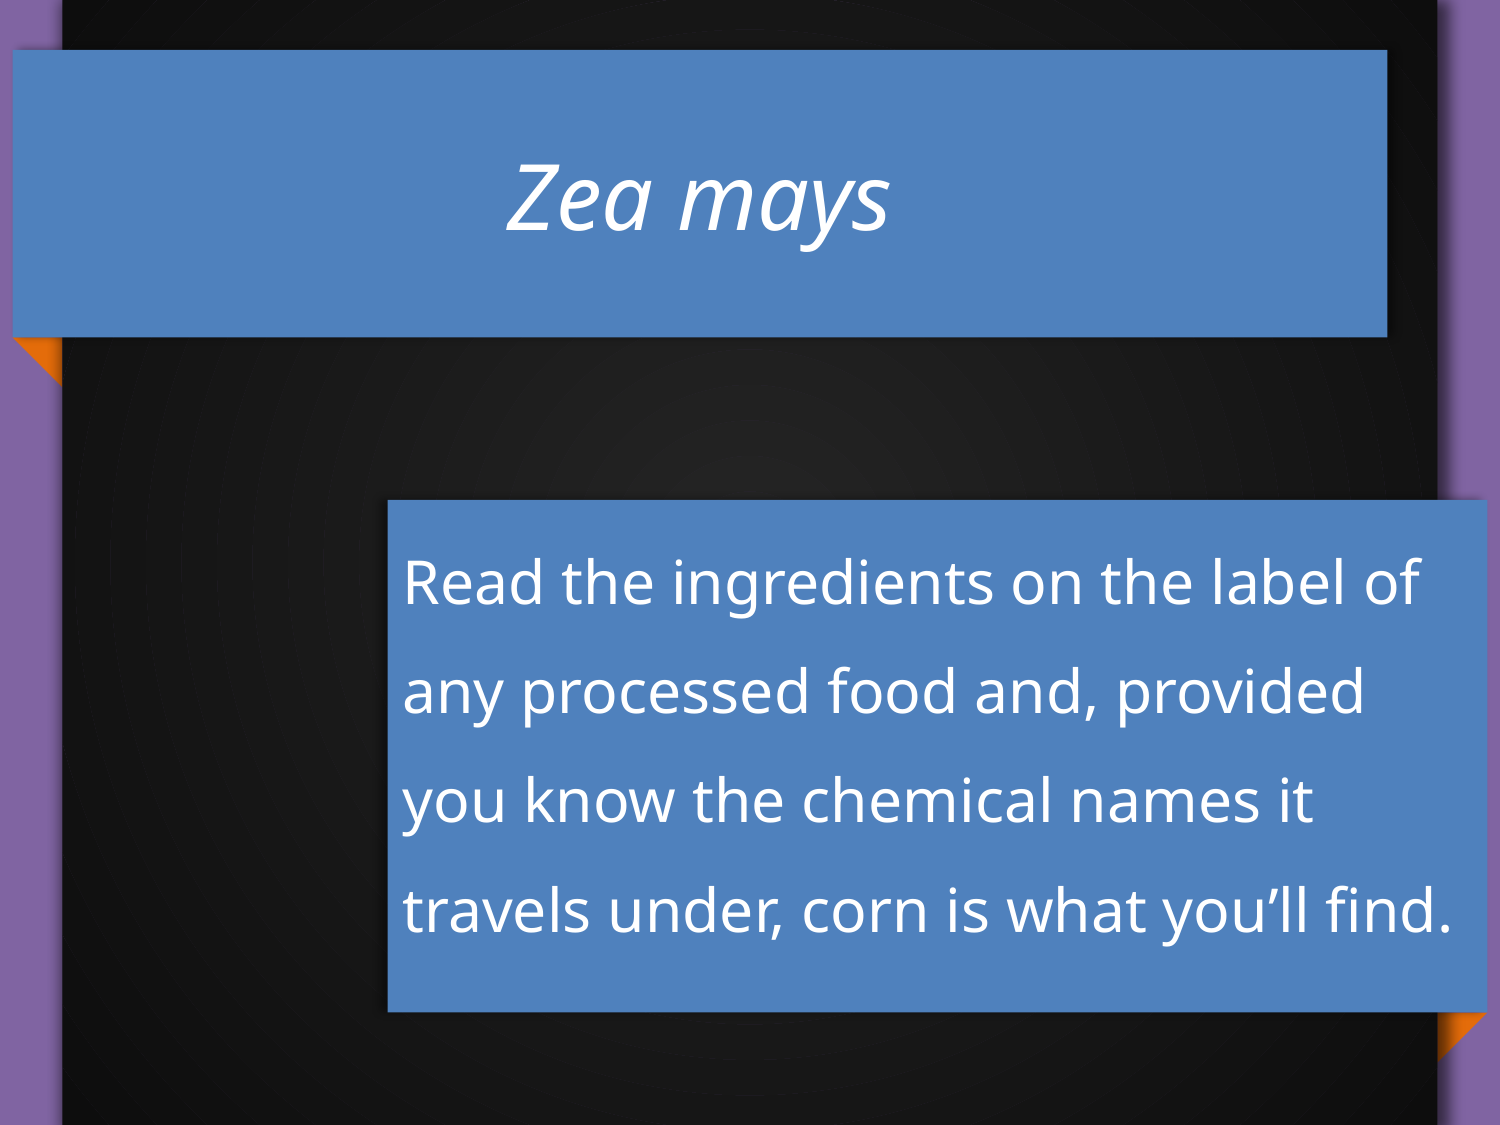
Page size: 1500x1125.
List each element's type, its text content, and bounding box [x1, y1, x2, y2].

list Read the ingredients on the label of any processed food and, provided you know the chemical names it travels under, corn is what you’ll find. [387, 500, 1488, 1013]
title Zea mays [12, 99, 1388, 288]
